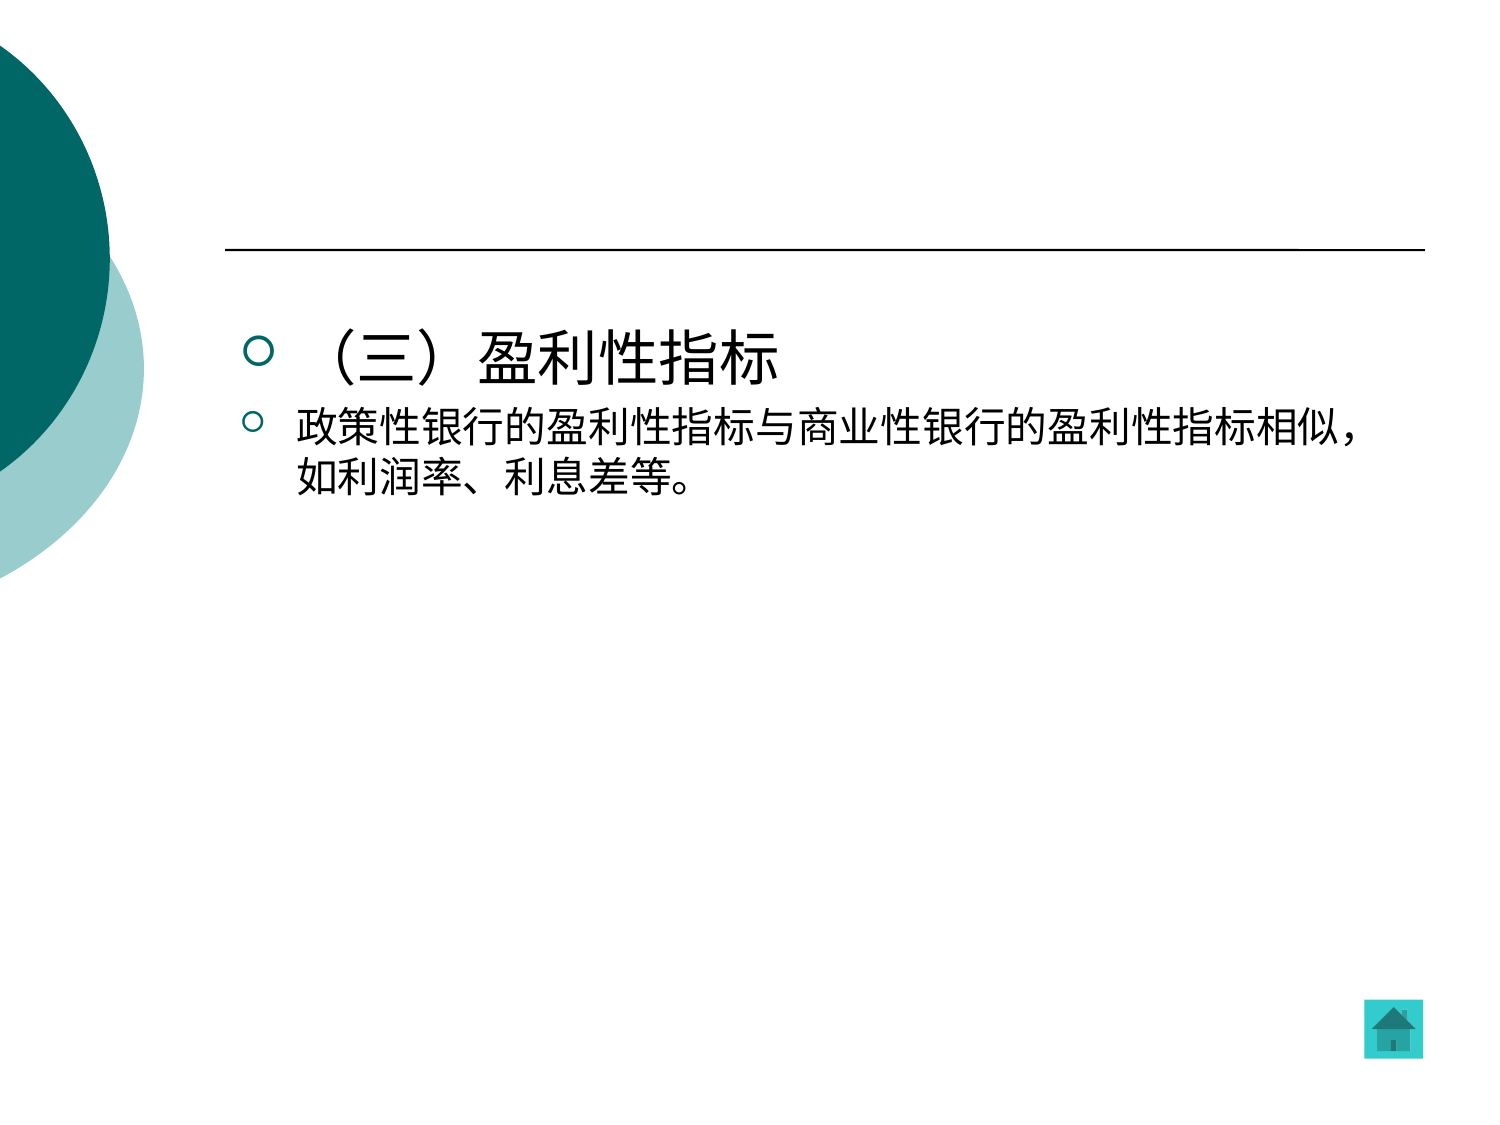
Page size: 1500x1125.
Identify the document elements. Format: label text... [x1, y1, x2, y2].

text_box [1364, 999, 1424, 1059]
list （三）盈利性指标 政策性银行的盈利性指标与商业性银行的盈利性指标相似，如利润率、利息差等。 [224, 312, 1425, 988]
